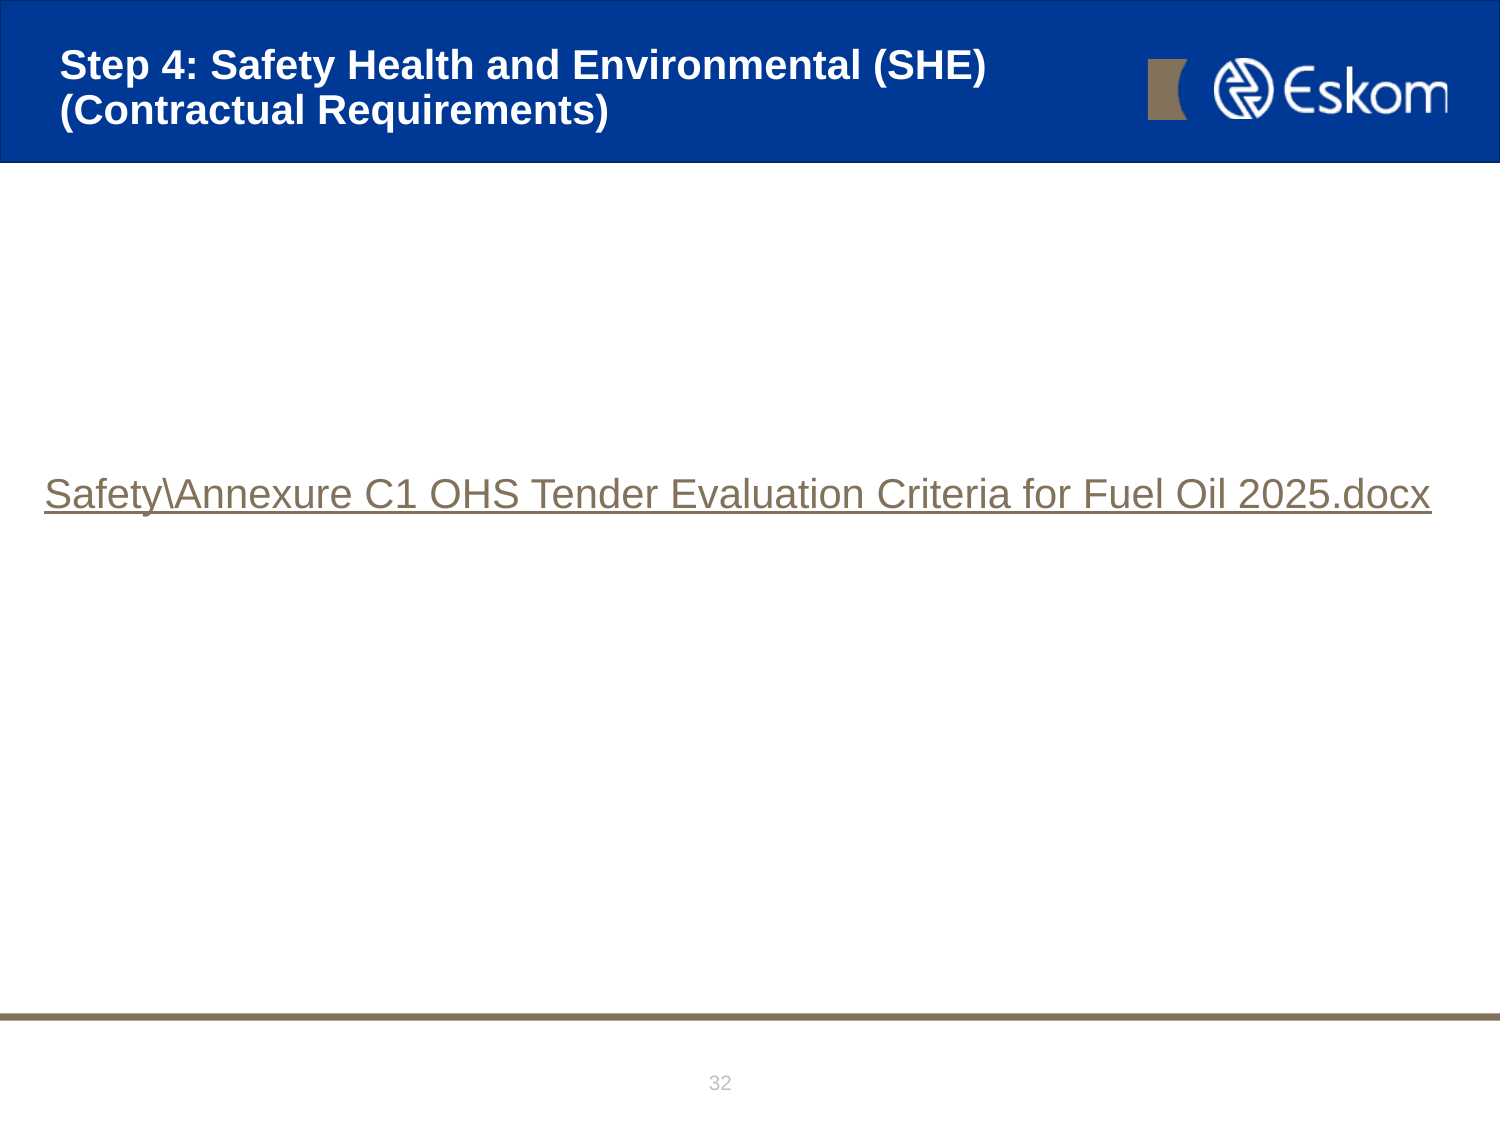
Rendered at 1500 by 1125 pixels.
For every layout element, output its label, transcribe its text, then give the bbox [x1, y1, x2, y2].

slide_number 32 [643, 1058, 798, 1103]
title Step 4: Safety Health and Environmental (SHE) (Contractual Requirements) [44, 33, 1121, 143]
list Safety\Annexure C1 OHS Tender Evaluation Criteria for Fuel Oil 2025.docx [29, 184, 1447, 1035]
